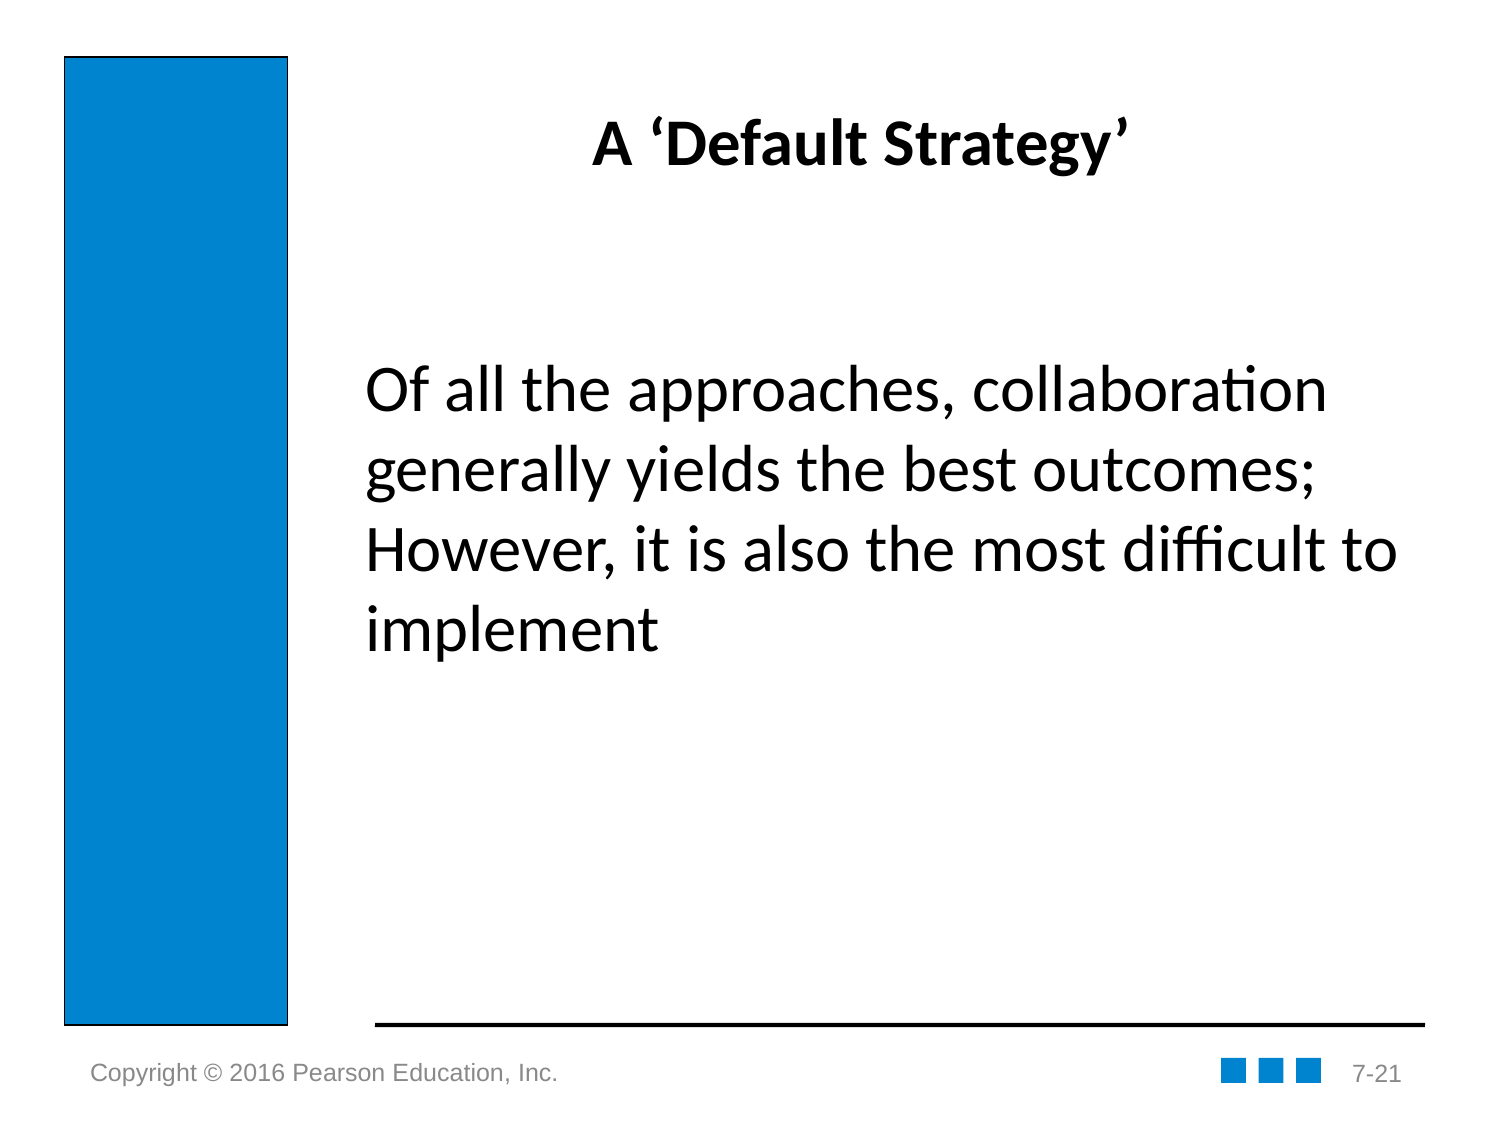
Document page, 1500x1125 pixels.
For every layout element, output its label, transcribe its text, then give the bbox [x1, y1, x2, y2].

text_box [1221, 1057, 1246, 1083]
text_box 7-21 [1333, 1050, 1421, 1095]
list Of all the approaches, collaboration generally yields the best outcomes; However, it is also the most difficult to implement [350, 337, 1438, 675]
text_box [1296, 1057, 1321, 1083]
text_box Copyright © 2016 Pearson Education, Inc. [75, 1055, 625, 1088]
text_box [1258, 1057, 1284, 1083]
title A ‘Default Strategy’ [300, 45, 1425, 233]
text_box [64, 56, 288, 1025]
